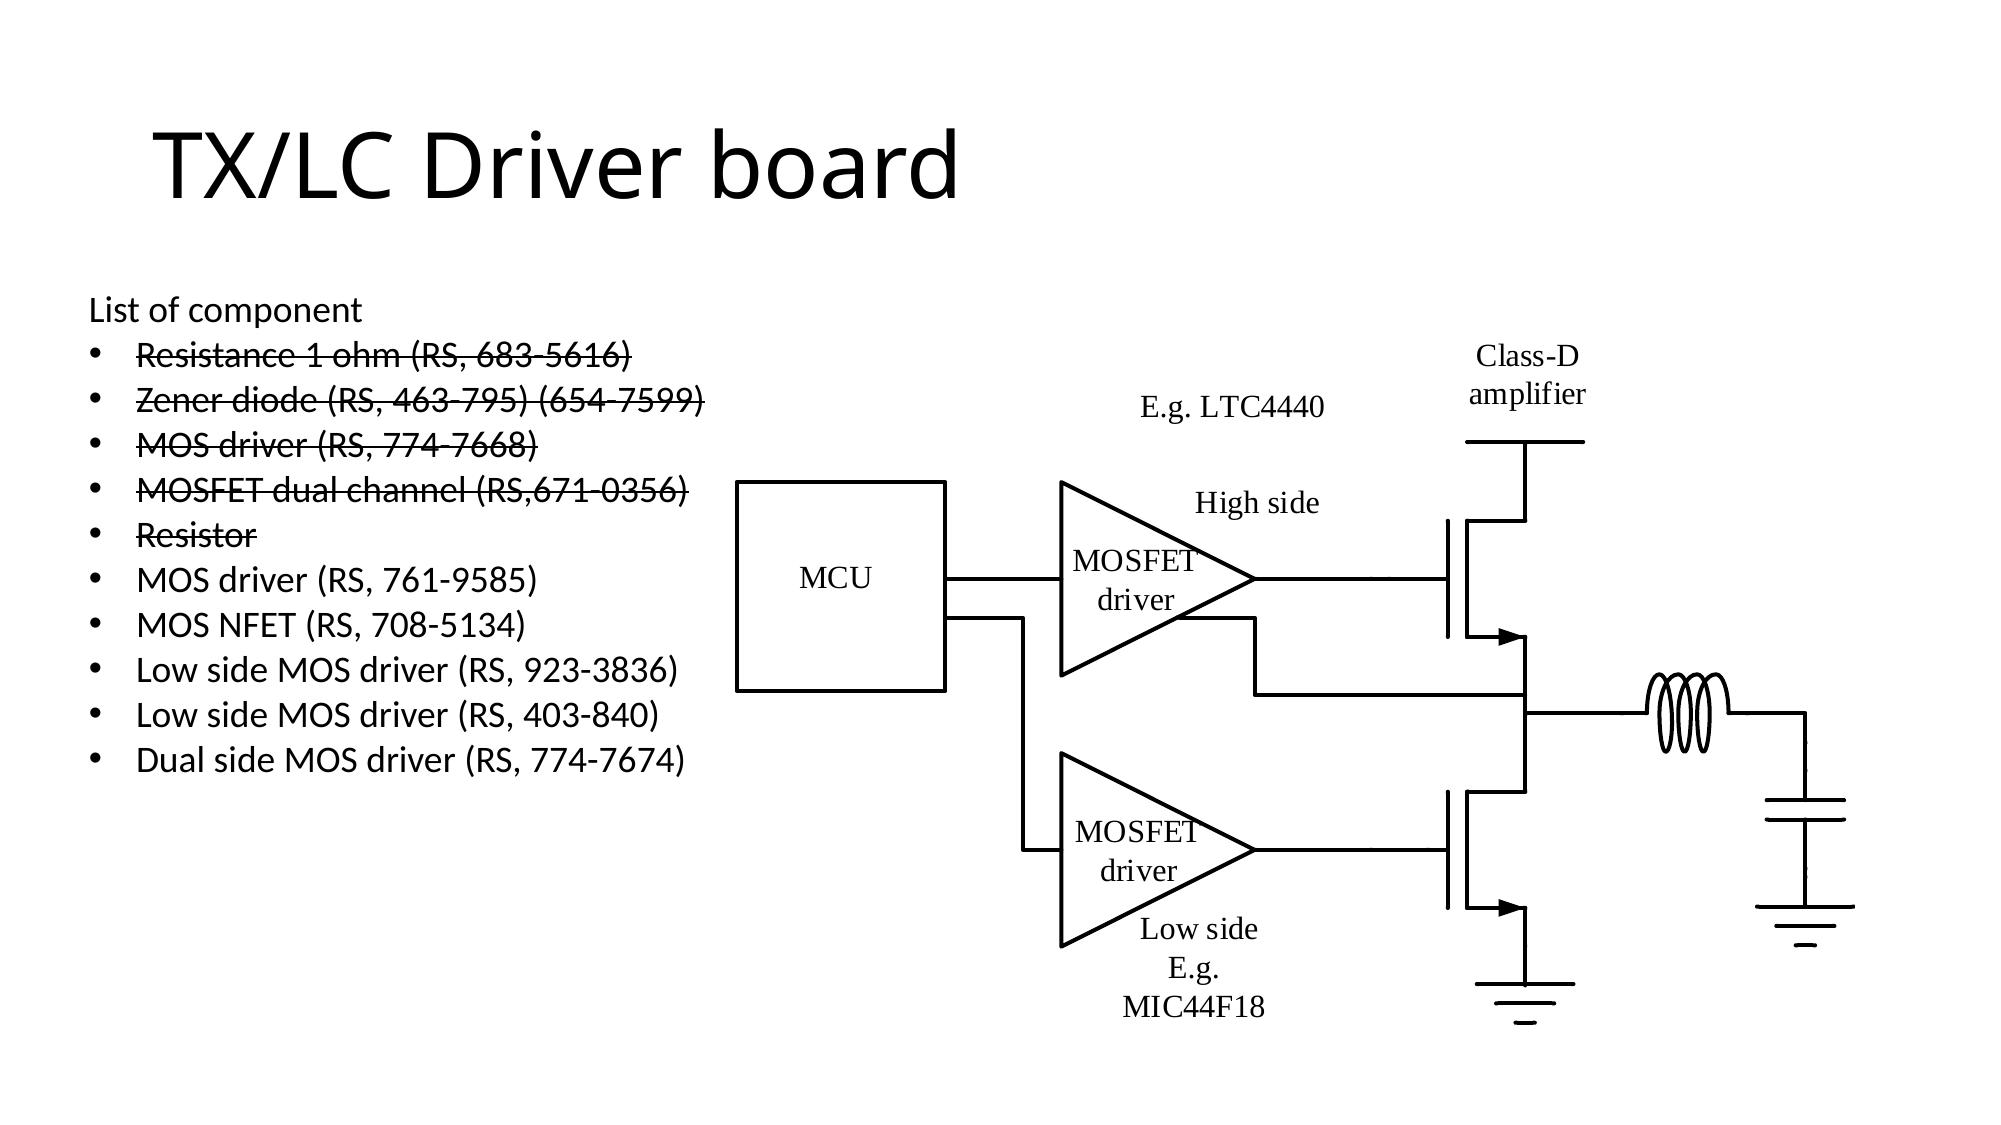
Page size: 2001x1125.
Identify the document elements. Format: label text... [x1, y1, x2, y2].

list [731, 326, 1855, 1041]
text_box List of component Resistance 1 ohm (RS, 683-5616) Zener diode (RS, 463-795) (654-7599) MOS driver (RS, 774-7668) MOSFET dual channel (RS,671-0356) Resistor MOS driver (RS, 761-9585) MOS NFET (RS, 708-5134) Low side MOS driver (RS, 923-3836) Low side MOS driver (RS, 403-840) Dual side MOS driver (RS, 774-7674) [74, 277, 720, 787]
title TX/LC Driver board [137, 59, 1863, 278]
